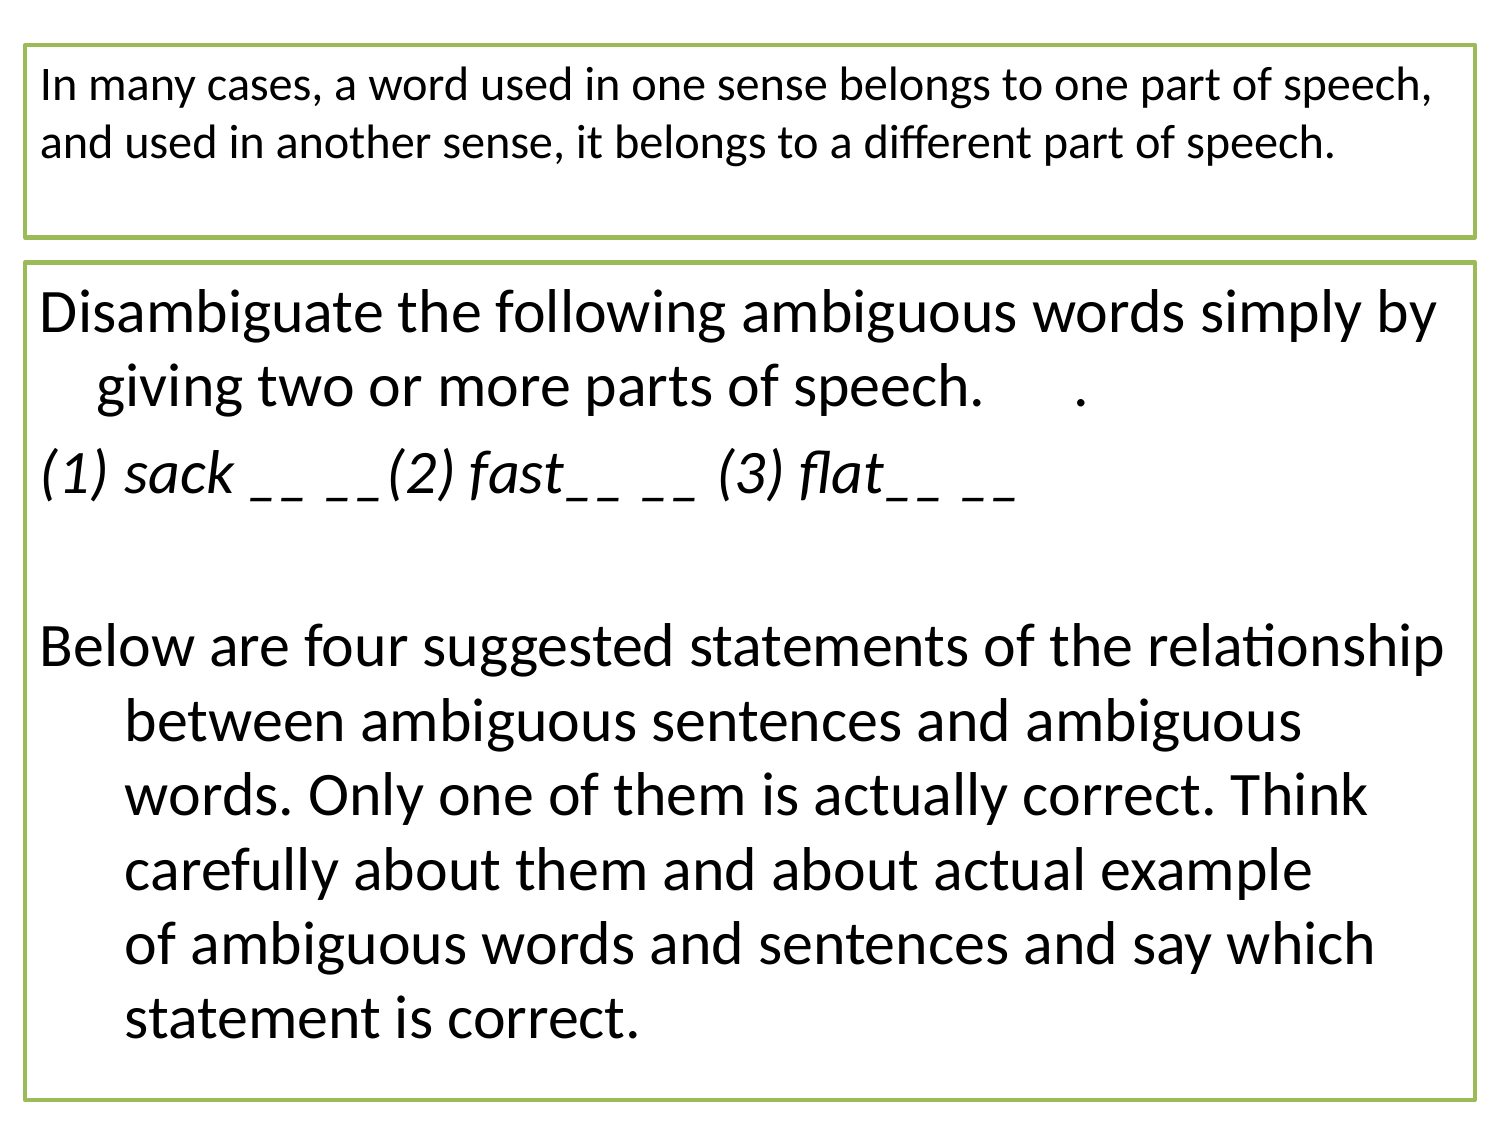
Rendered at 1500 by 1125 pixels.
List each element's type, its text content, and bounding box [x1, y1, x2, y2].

list Disambiguate the following ambiguous words simply by giving two or more parts of speech. . sack __ __(2) fast__ __ (3) flat__ __ Below are four suggested statements of the relationship between ambiguous sentences and ambiguous words. Only one of them is actually correct. Think carefully about them and about actual example of ambiguous words and sentences and say which statement is correct. [23, 260, 1477, 1102]
title In many cases, a word used in one sense belongs to one part of speech, and used in another sense, it belongs to a different part of speech. [23, 43, 1477, 240]
